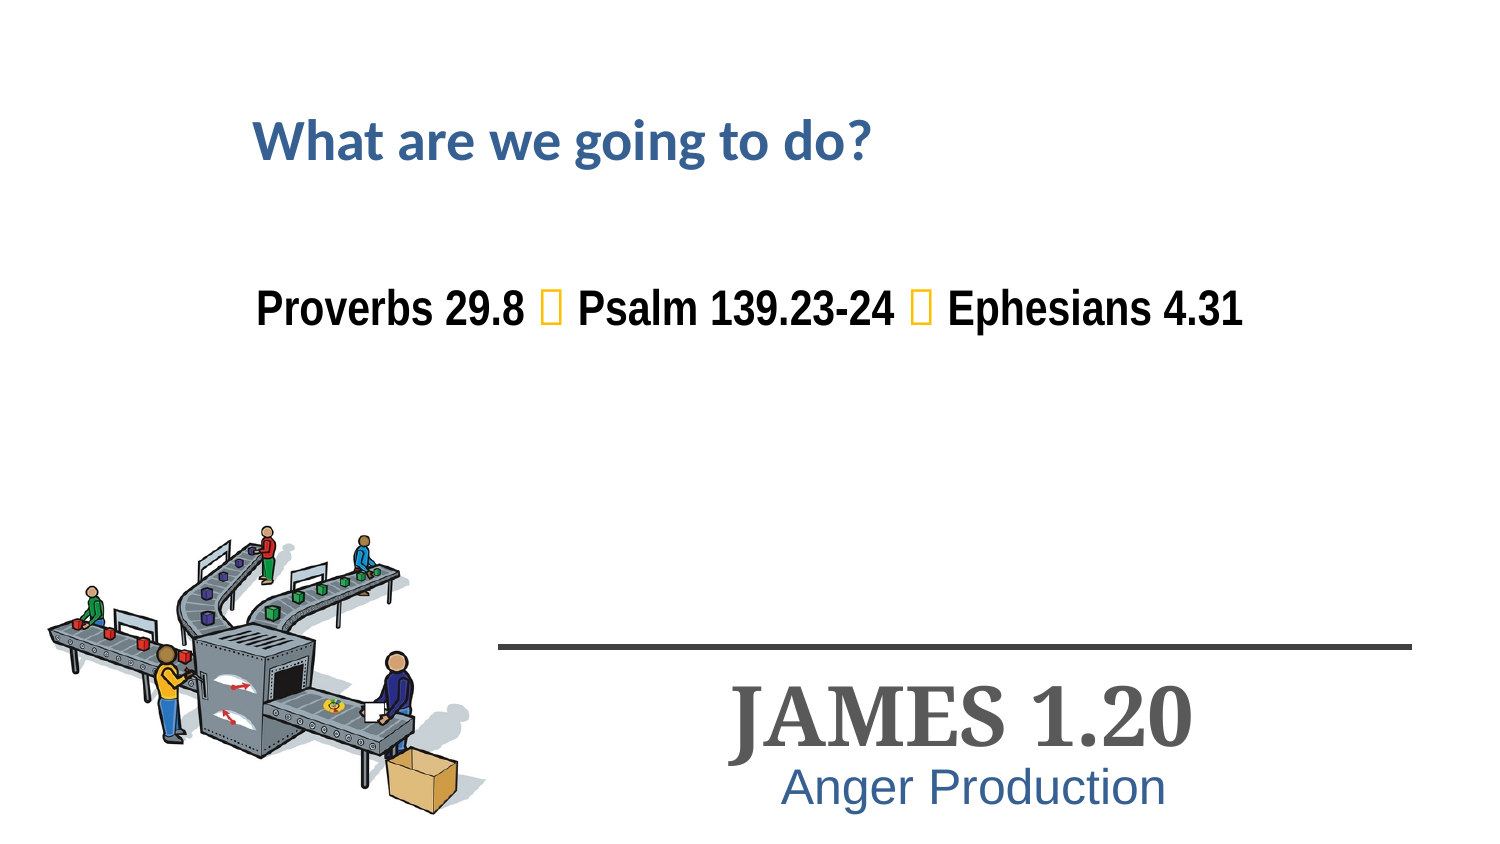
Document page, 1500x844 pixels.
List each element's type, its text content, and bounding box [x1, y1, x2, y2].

picture [35, 496, 498, 844]
text_box Anger Production [597, 746, 1350, 822]
text_box What are we going to do? [237, 84, 1263, 180]
text_box JAMES 1.20 [637, 656, 1288, 746]
text_box Proverbs 29.8  Psalm 139.23-24  Ephesians 4.31 [0, 268, 1500, 359]
